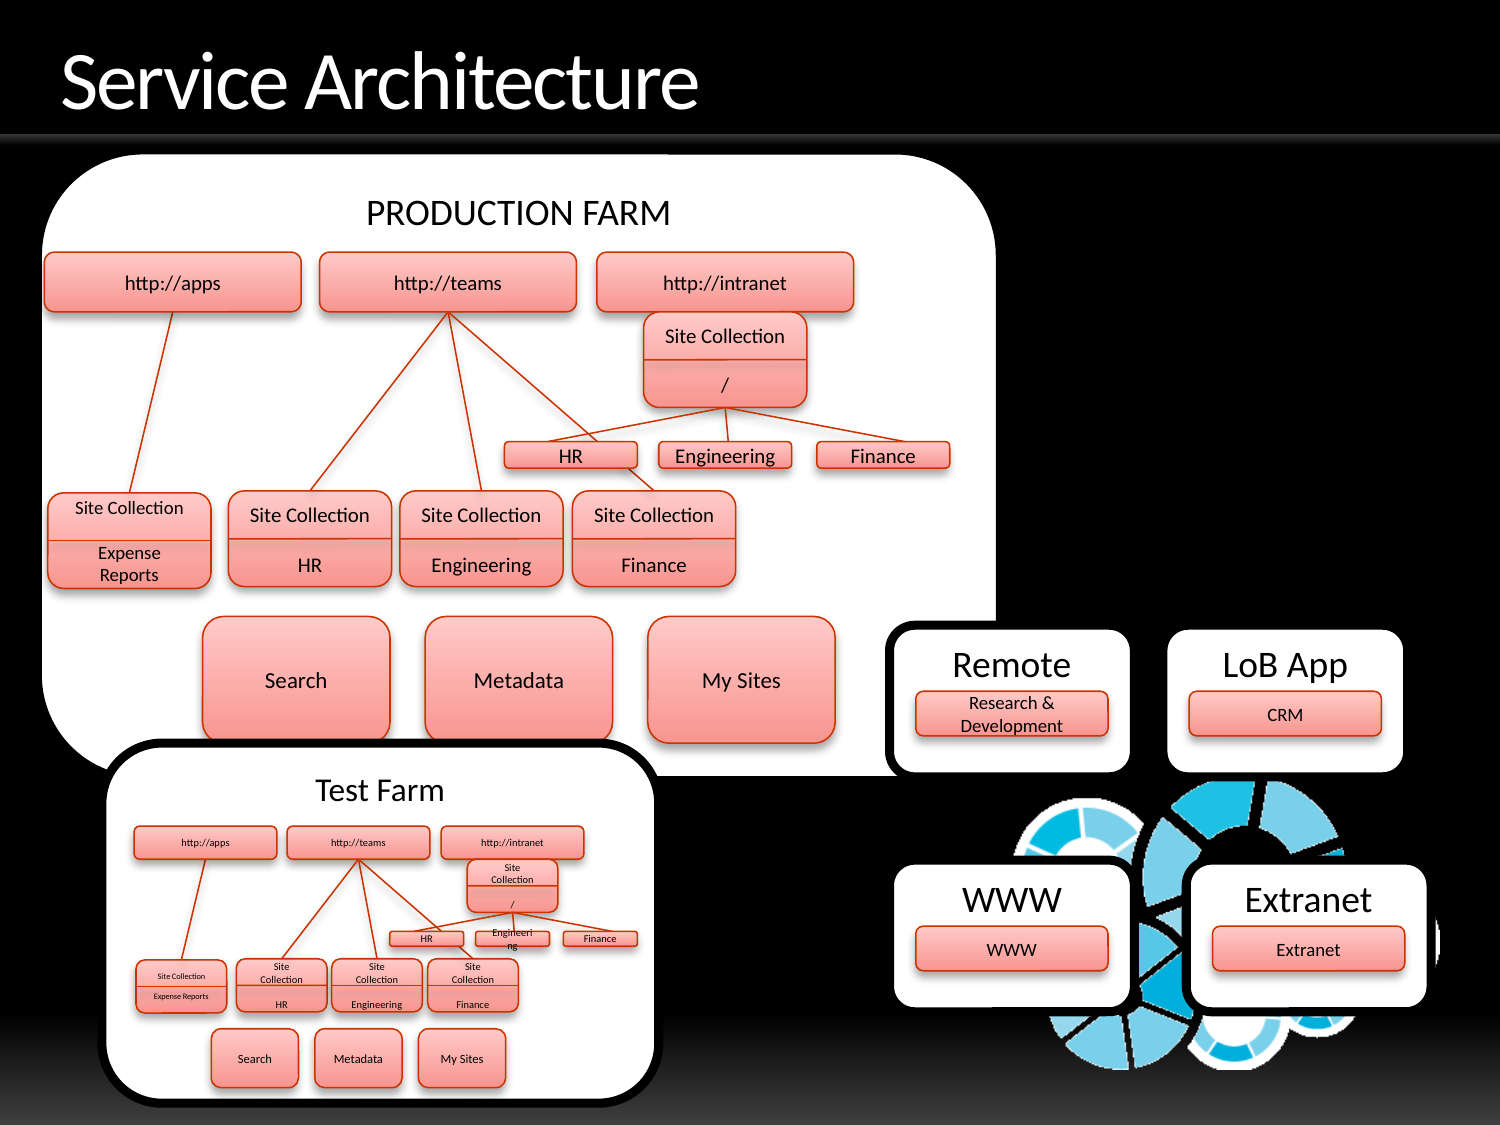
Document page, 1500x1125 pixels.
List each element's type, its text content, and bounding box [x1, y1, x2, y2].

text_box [211, 1028, 506, 1088]
text_box Research & Development [1006, 690, 1109, 737]
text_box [133, 825, 638, 1014]
picture [958, 774, 1441, 1070]
title Service Architecture [60, 37, 1440, 129]
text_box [202, 616, 836, 744]
text_box Remote [1006, 620, 1139, 774]
text_box WWW [885, 855, 952, 1017]
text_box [37, 149, 1001, 781]
text_box LoB App [1158, 620, 1413, 774]
text_box WWW [915, 925, 952, 972]
text_box CRM [1188, 690, 1383, 737]
text_box Test Farm [97, 792, 664, 1108]
